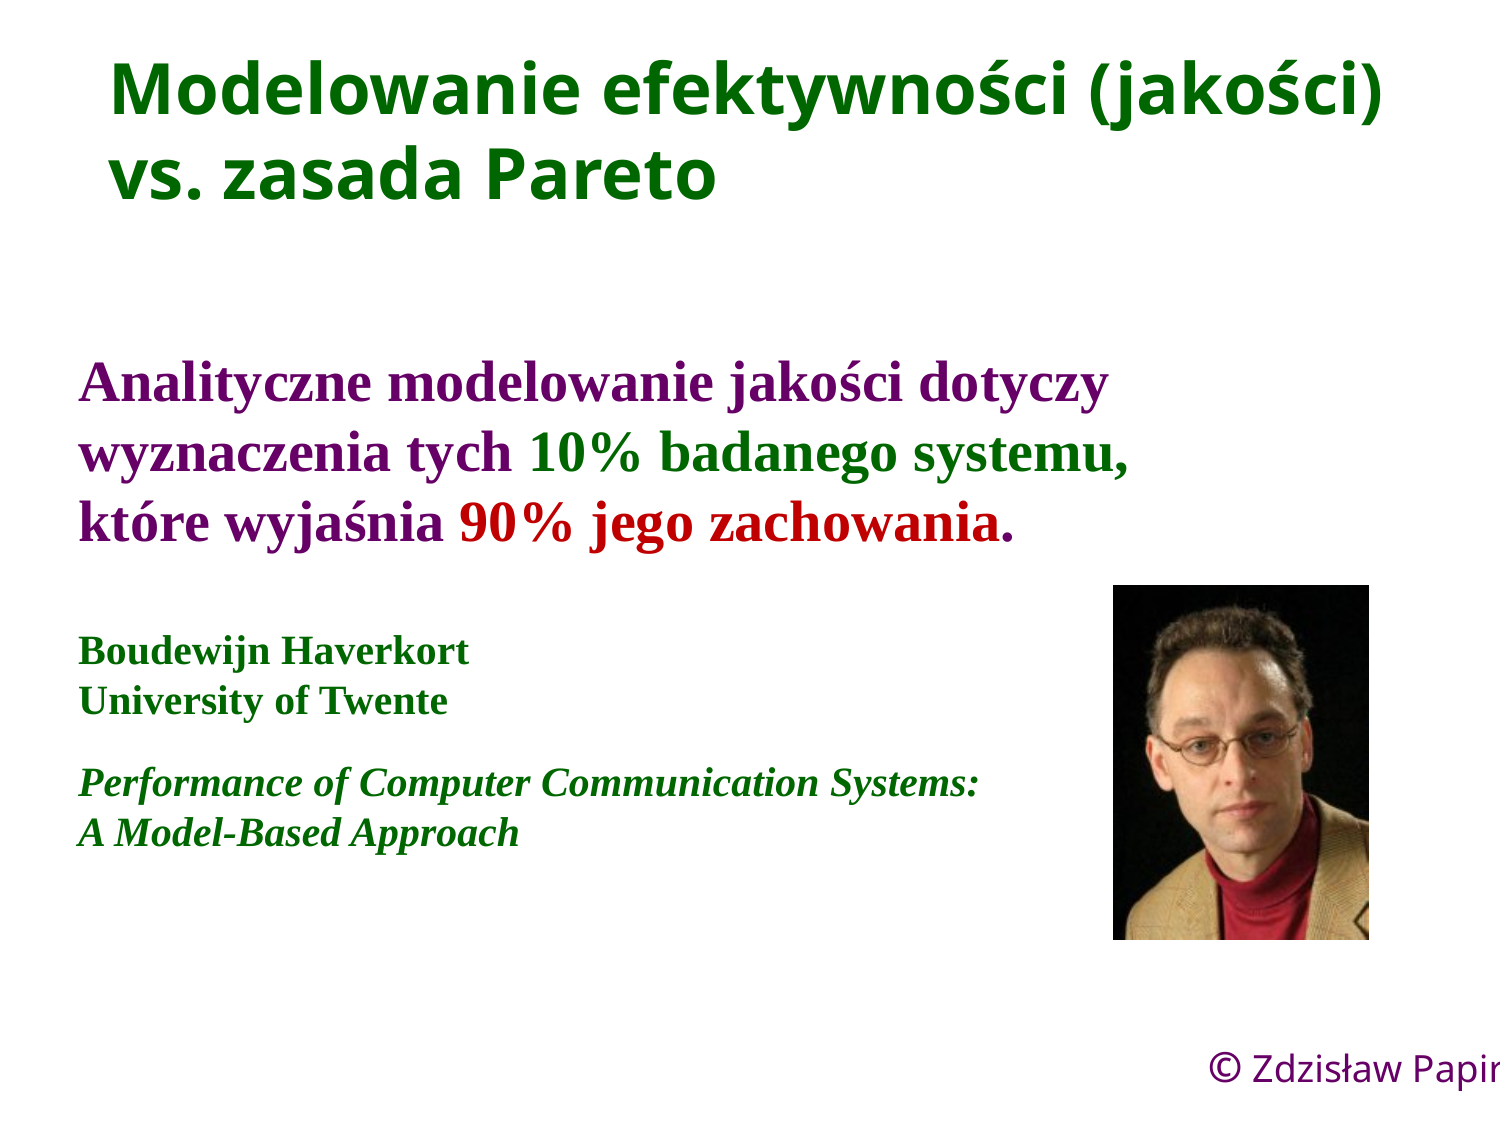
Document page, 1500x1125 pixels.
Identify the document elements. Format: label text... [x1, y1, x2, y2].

picture [1113, 584, 1369, 941]
text_box Analityczne modelowanie jakości dotyczy wyznaczenia tych 10% badanego systemu, które wyjaśnia 90% jego zachowania. Boudewijn Haverkort University of Twente [63, 335, 1170, 731]
text_box Performance of Computer Communication Systems: A Model-Based Approach [63, 746, 1010, 862]
text_box Modelowanie efektywności (jakości) vs. zasada Pareto [94, 36, 1400, 221]
text_box © Zdzisław Papir [1193, 1033, 1500, 1099]
